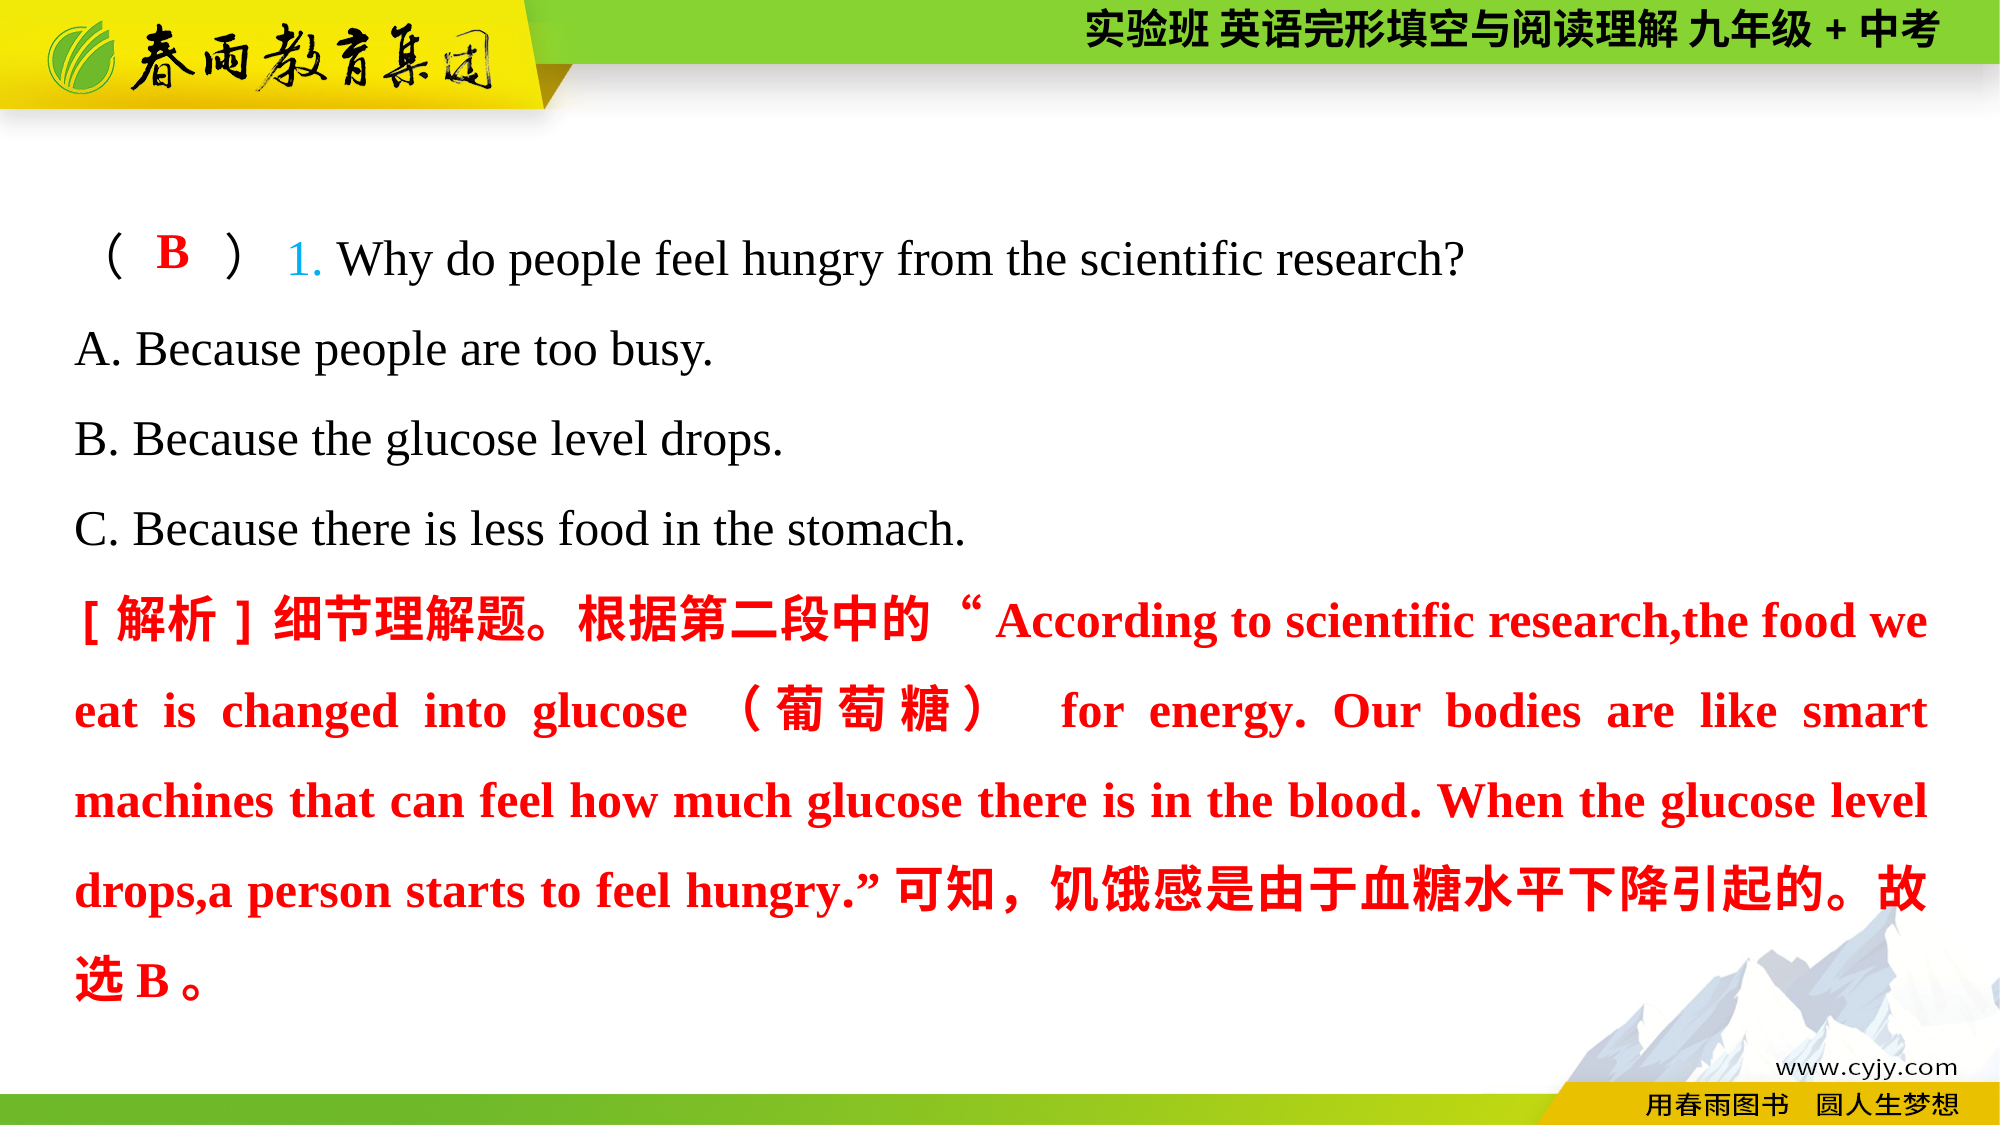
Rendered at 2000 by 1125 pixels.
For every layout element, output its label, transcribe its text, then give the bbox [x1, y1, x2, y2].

text_box B [141, 211, 205, 286]
list （ ）1. Why do people feel hungry from the scientific research? A. Because people are too busy. B. Because the glucose level drops. C. Because there is less food in the stomach. [59, 188, 1944, 567]
picture [0, 0, 2000, 1125]
text_box [解析]细节理解题。根据第二段中的“According to scientific research,the food we eat is changed into glucose（葡萄糖） for energy. Our bodies are like smart machines that can feel how much glucose there is in the blood. When the glucose level drops,a person starts to feel hungry.”可知，饥饿感是由于血糖水平下降引起的。故选B。 [59, 567, 1944, 1015]
